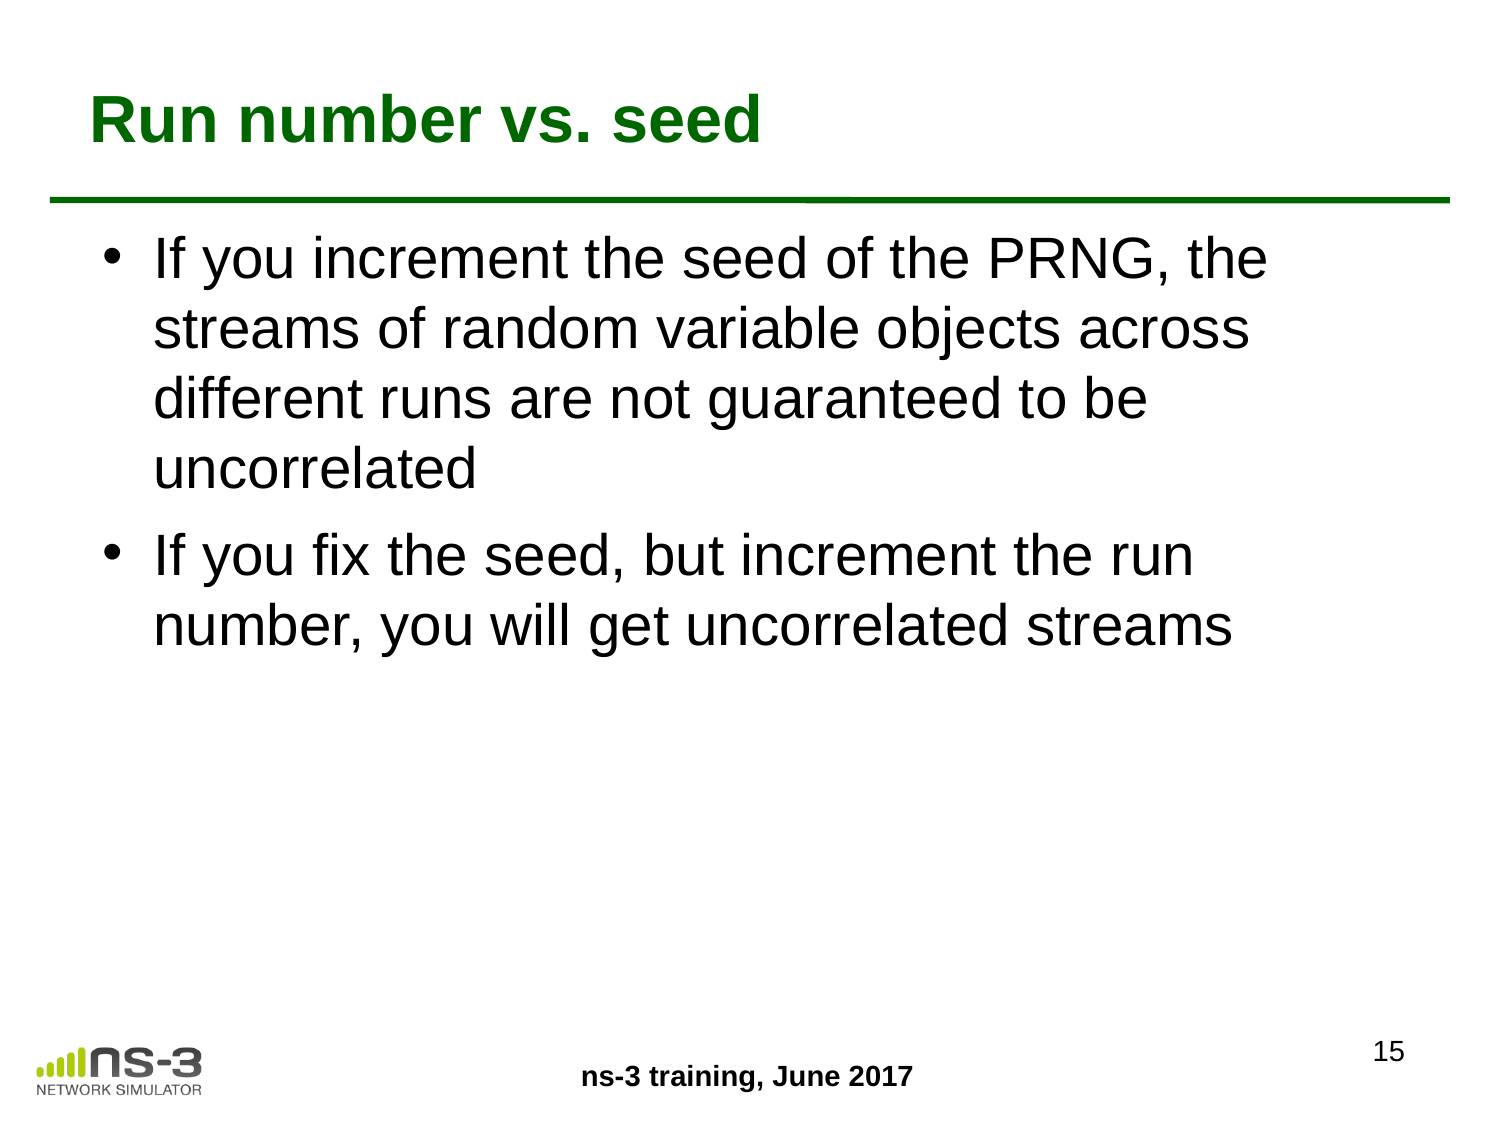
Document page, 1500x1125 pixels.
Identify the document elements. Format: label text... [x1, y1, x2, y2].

title Run number vs. seed [74, 44, 1421, 187]
picture [24, 1017, 213, 1125]
list If you increment the seed of the PRNG, the streams of random variable objects across different runs are not guaranteed to be uncorrelated If you fix the seed, but increment the run number, you will get uncorrelated streams [87, 212, 1434, 688]
slide_number 15 [1074, 1024, 1421, 1101]
footer ns-3 training, June 2017 [512, 1049, 983, 1125]
